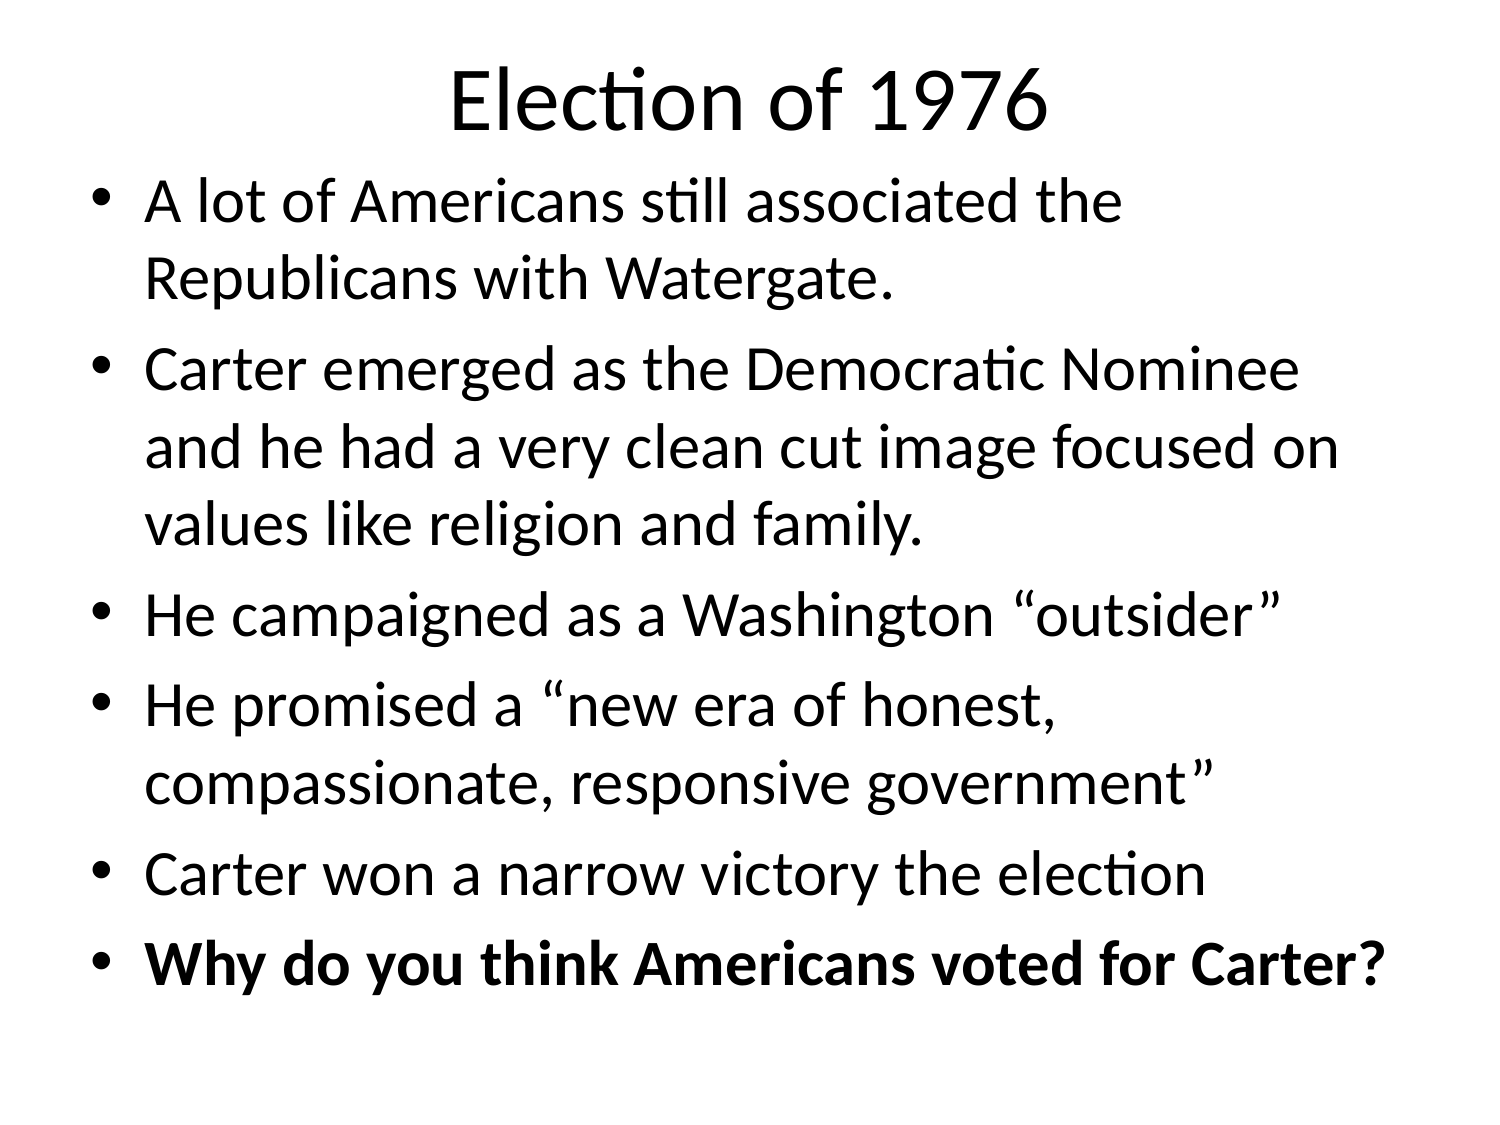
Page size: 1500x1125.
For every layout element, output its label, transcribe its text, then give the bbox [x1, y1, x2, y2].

title Election of 1976 [75, 0, 1425, 149]
list A lot of Americans still associated the Republicans with Watergate. Carter emerged as the Democratic Nominee and he had a very clean cut image focused on values like religion and family. He campaigned as a Washington “outsider” He promised a “new era of honest, compassionate, responsive government” Carter won a narrow victory the election Why do you think Americans voted for Carter? [75, 149, 1425, 1063]
